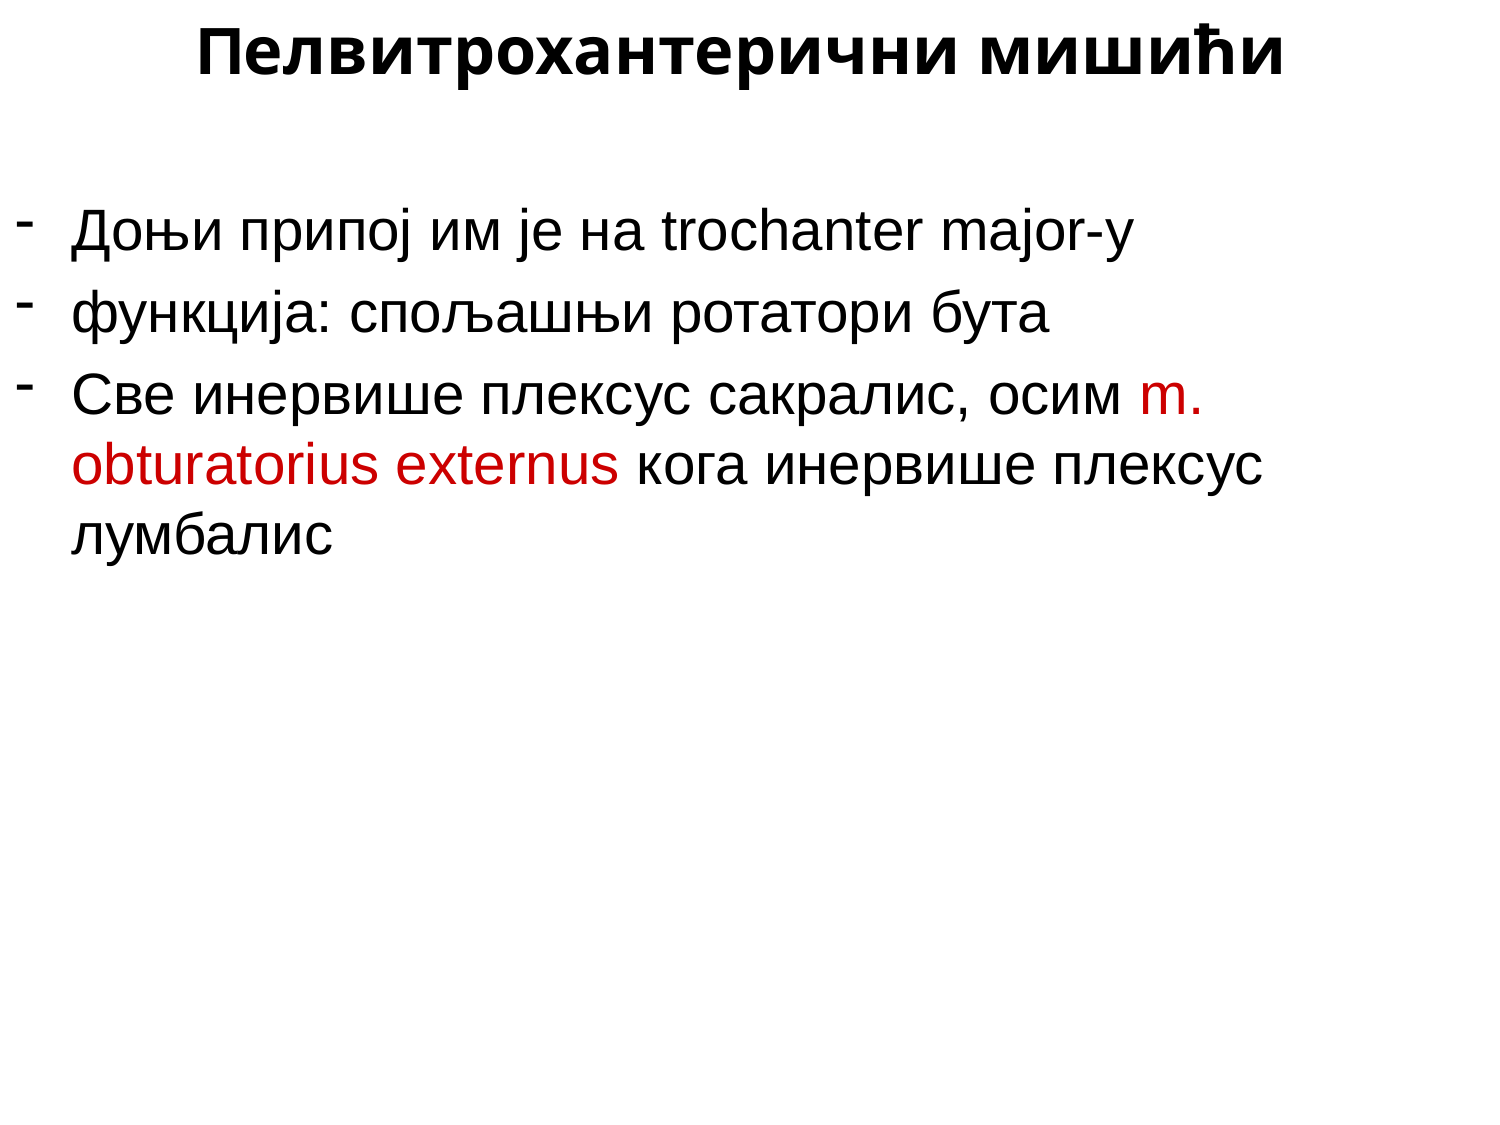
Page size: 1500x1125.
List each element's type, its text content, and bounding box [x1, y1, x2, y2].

list Пелвитрохантерични мишићи Доњи припој им jе на trochanter major-у функција: спољашњи ротатори бута Све инервише плексус сакралис, осим m. obturatorius externus кога инервише плексус лумбалис [0, 0, 1500, 1125]
